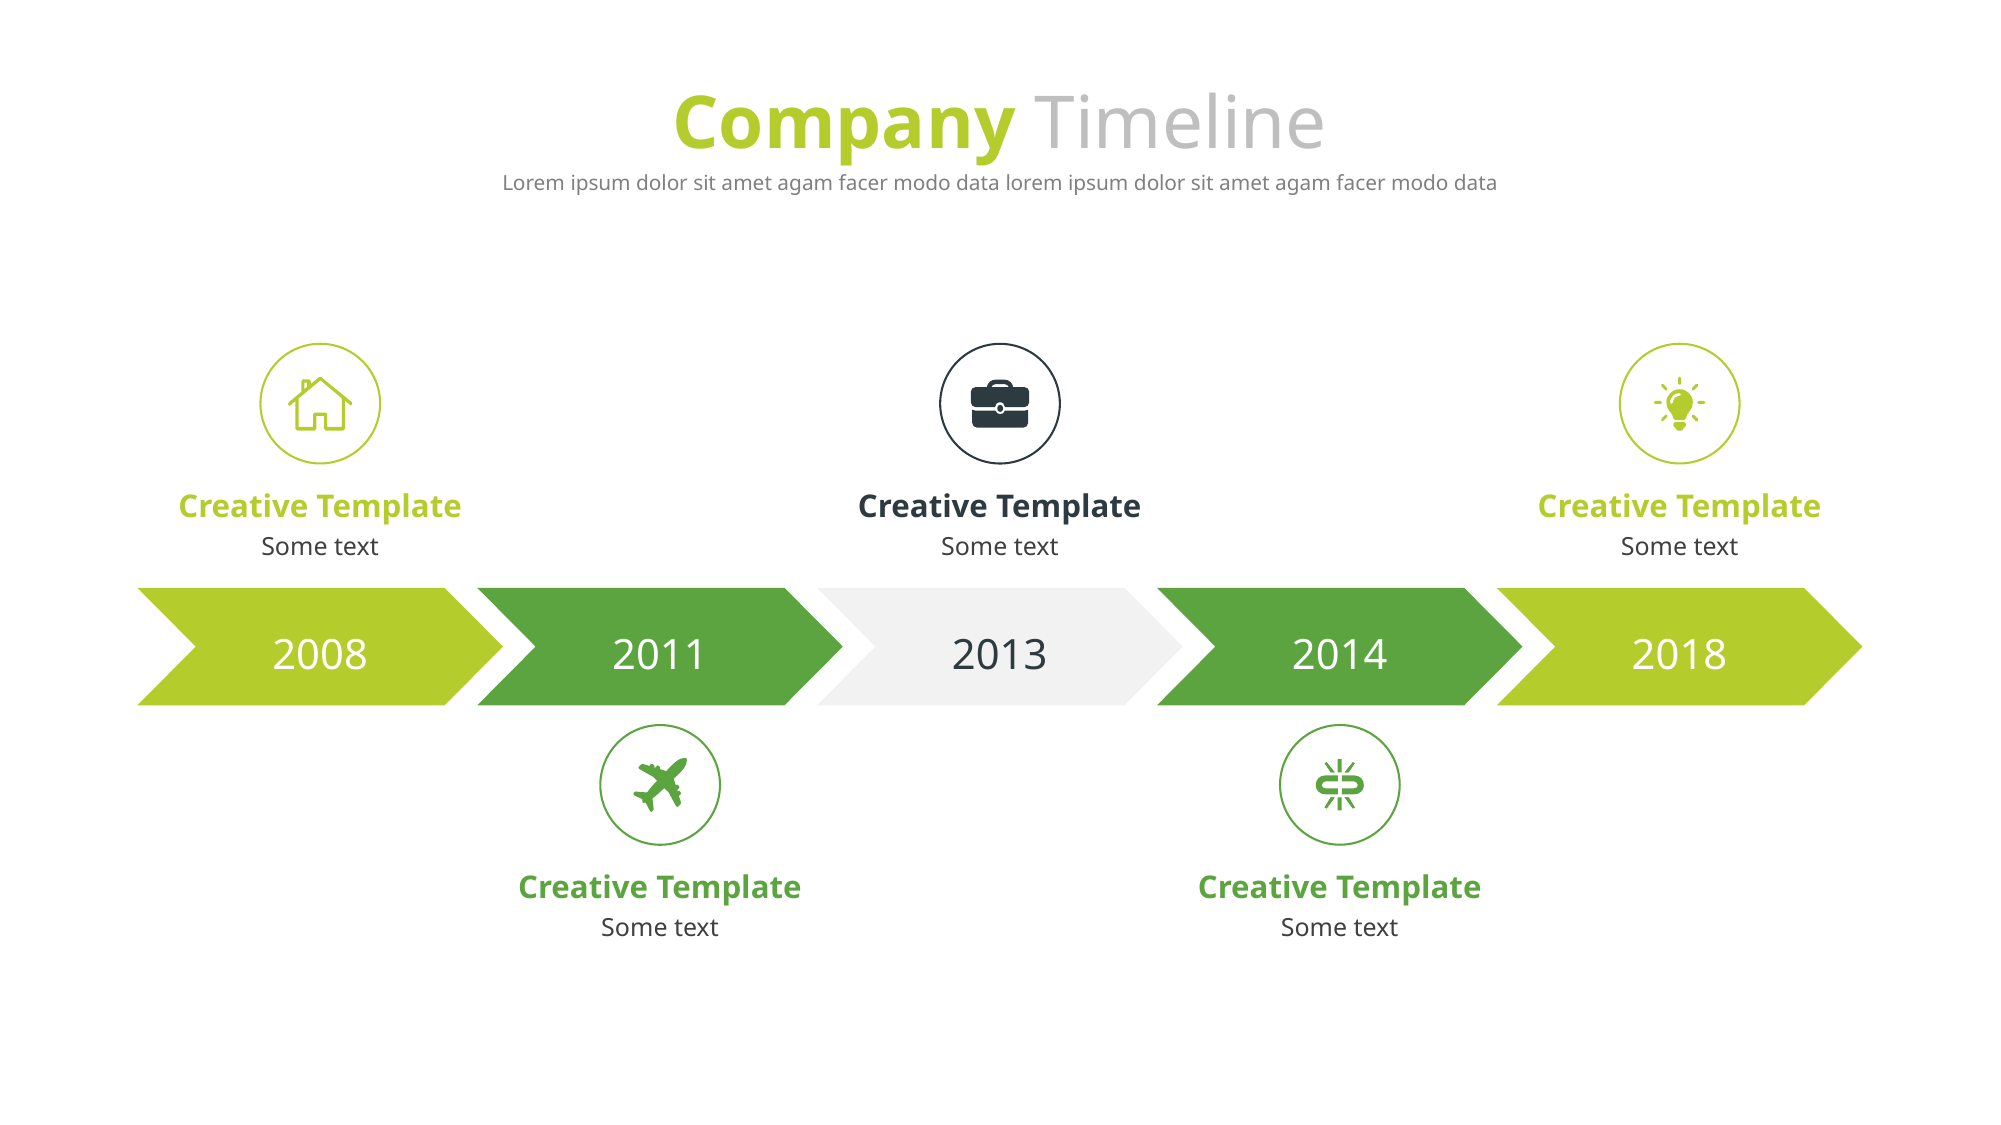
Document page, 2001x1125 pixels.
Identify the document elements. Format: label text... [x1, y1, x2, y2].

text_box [477, 587, 817, 706]
list Lorem ipsum dolor sit amet agam facer modo data lorem ipsum dolor sit amet agam facer modo data [137, 162, 1863, 208]
text_box [1278, 723, 1401, 846]
text_box [1618, 342, 1741, 465]
title Company Timeline [137, 69, 1863, 162]
text_box Creative Template [1182, 859, 1497, 912]
text_box Some text [545, 904, 775, 949]
text_box Some text [915, 522, 1085, 568]
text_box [817, 587, 1156, 706]
text_box Creative Template [1437, 478, 1922, 531]
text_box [1315, 759, 1364, 811]
text_box Some text [235, 522, 405, 568]
text_box Some text [1226, 904, 1453, 949]
text_box [599, 724, 722, 846]
text_box Creative Template [842, 478, 1157, 531]
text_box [1496, 587, 1863, 706]
text_box [939, 342, 1061, 465]
text_box Creative Template [477, 859, 843, 912]
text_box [1156, 587, 1496, 706]
text_box Creative Template [163, 478, 478, 531]
text_box [259, 342, 382, 465]
text_box Some text [1556, 522, 1804, 568]
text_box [137, 587, 477, 706]
